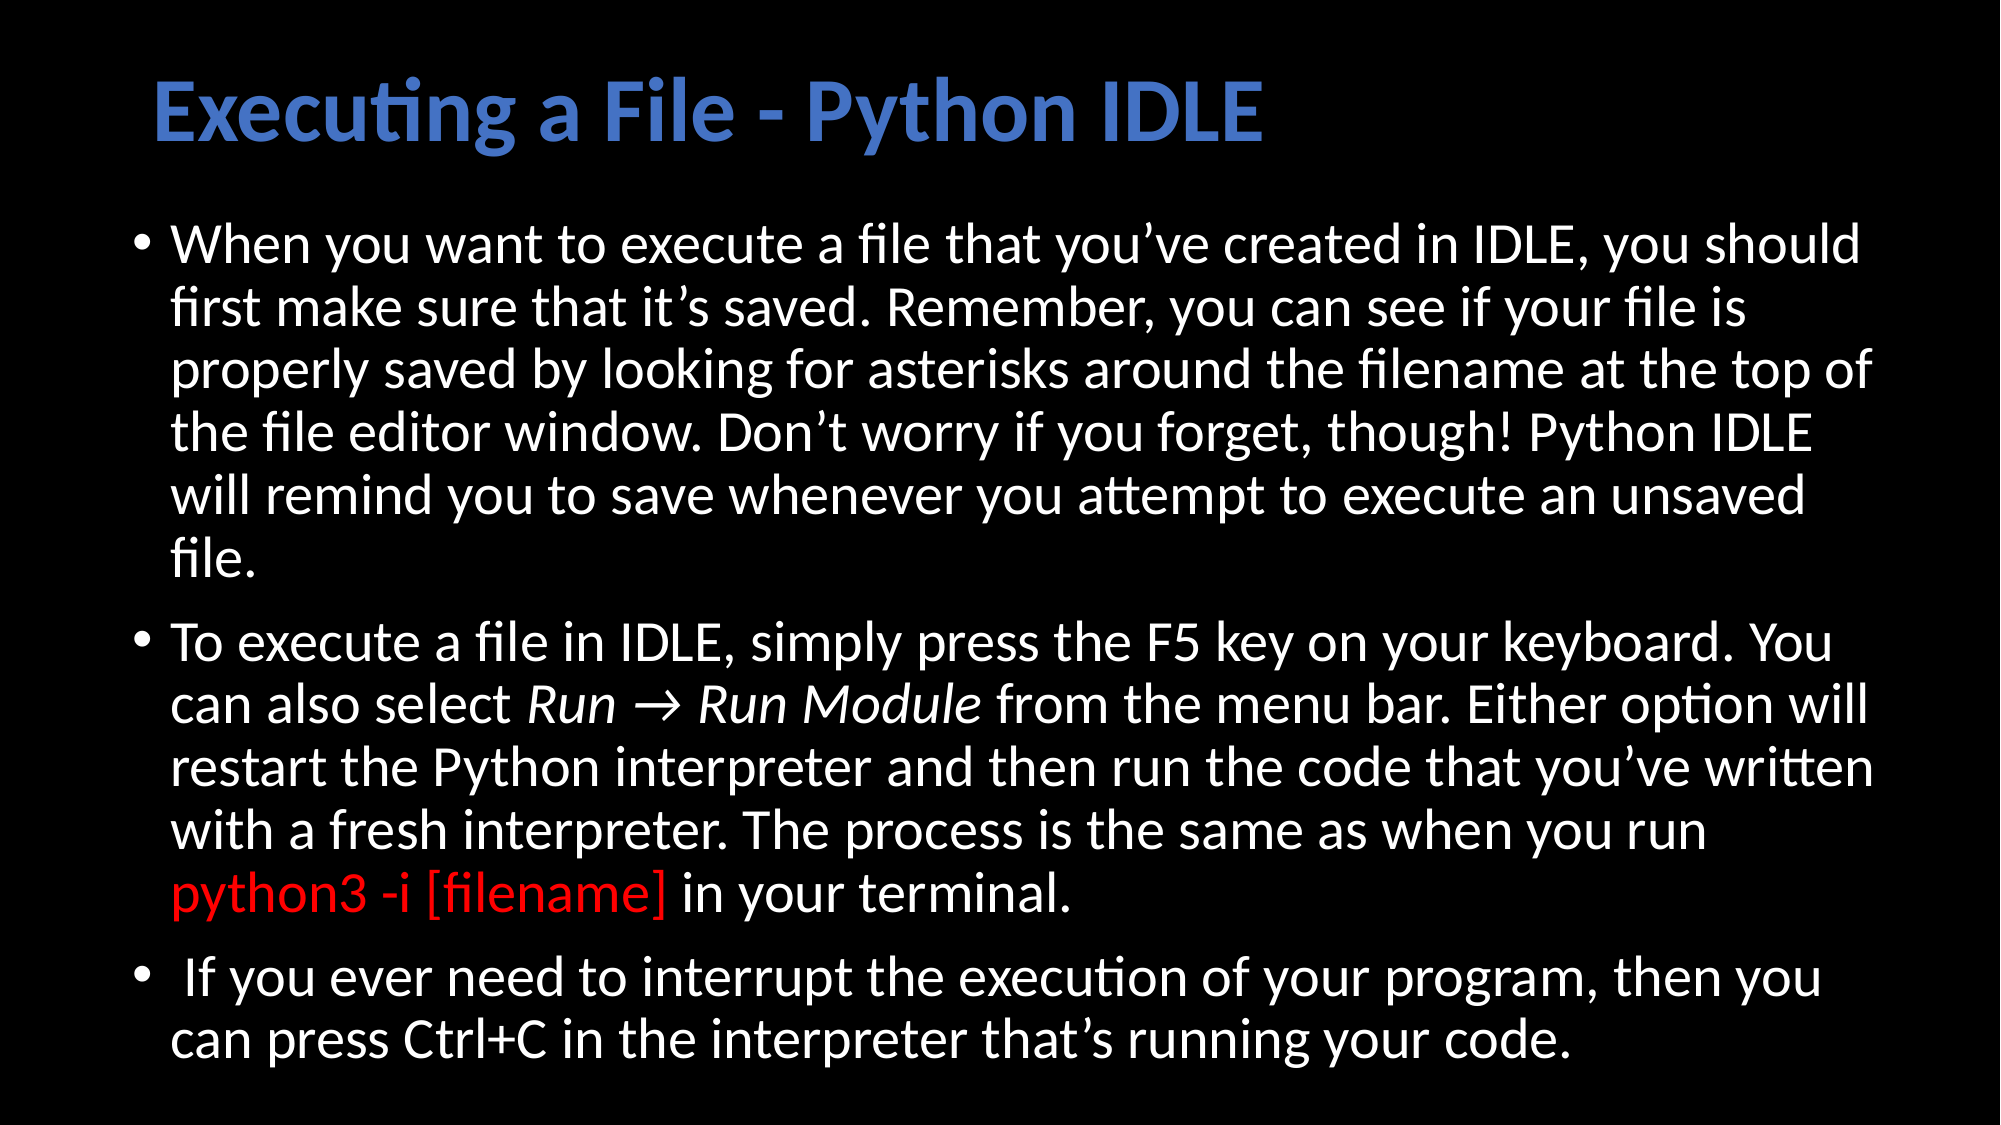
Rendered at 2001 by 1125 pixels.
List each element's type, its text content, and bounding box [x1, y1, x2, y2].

title Executing a File - Python IDLE [137, 39, 1863, 184]
list When you want to execute a file that you’ve created in IDLE, you should first make sure that it’s saved. Remember, you can see if your file is properly saved by looking for asterisks around the filename at the top of the file editor window. Don’t worry if you forget, though! Python IDLE will remind you to save whenever you attempt to execute an unsaved file. To execute a file in IDLE, simply press the F5 key on your keyboard. You can also select Run → Run Module from the menu bar. Either option will restart the Python interpreter and then run the code that you’ve written with a fresh interpreter. The process is the same as when you run python3 -i [filename] in your terminal. If you ever need to interrupt the execution of your program, then you can press Ctrl+C in the interpreter that’s running your code. [117, 205, 1921, 1086]
